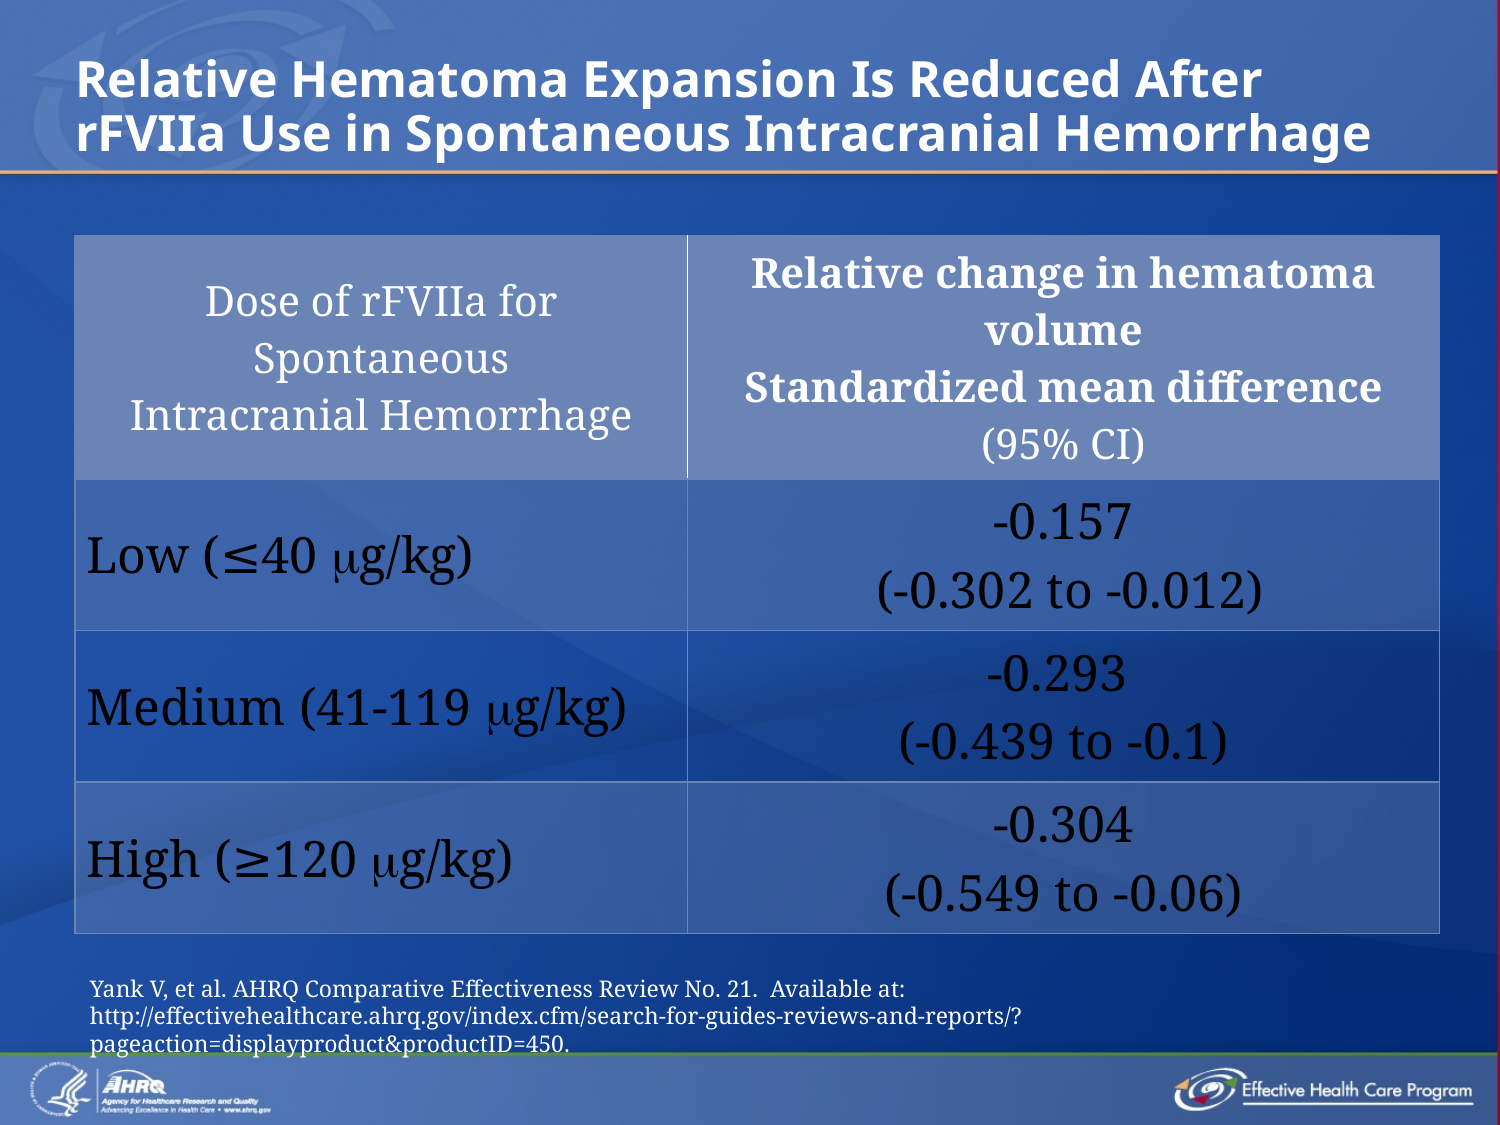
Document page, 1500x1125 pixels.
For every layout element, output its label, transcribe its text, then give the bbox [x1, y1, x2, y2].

table_header Dose of rFVIIa for Spontaneous Intracranial Hemorrhage [76, 237, 687, 478]
table_cell -0.293 (-0.439 to -0.1) [688, 631, 1439, 781]
table_cell Medium (41-119 mg/kg) [76, 631, 687, 781]
table_cell -0.157 (-0.302 to -0.012) [688, 480, 1439, 630]
table_cell -0.304 (-0.549 to -0.06) [688, 783, 1439, 933]
title Relative Hematoma Expansion Is Reduced After rFVIIa Use in Spontaneous Intracranial Hemorrhage [74, 21, 1426, 163]
table_cell Low (≤40 mg/kg) [76, 480, 687, 630]
table_cell High (≥120 mg/kg) [76, 783, 687, 933]
text_box Yank V, et al. AHRQ Comparative Effectiveness Review No. 21. Available at: http://effectivehealthcare.ahrq.gov/index.cfm/search-for-guides-reviews-and-reports/?pageaction=displayproduct&productID=450. [74, 966, 1438, 1064]
picture [0, 0, 1500, 1125]
table_header Relative change in hematoma volume Standardized mean difference (95% CI) [688, 237, 1439, 478]
